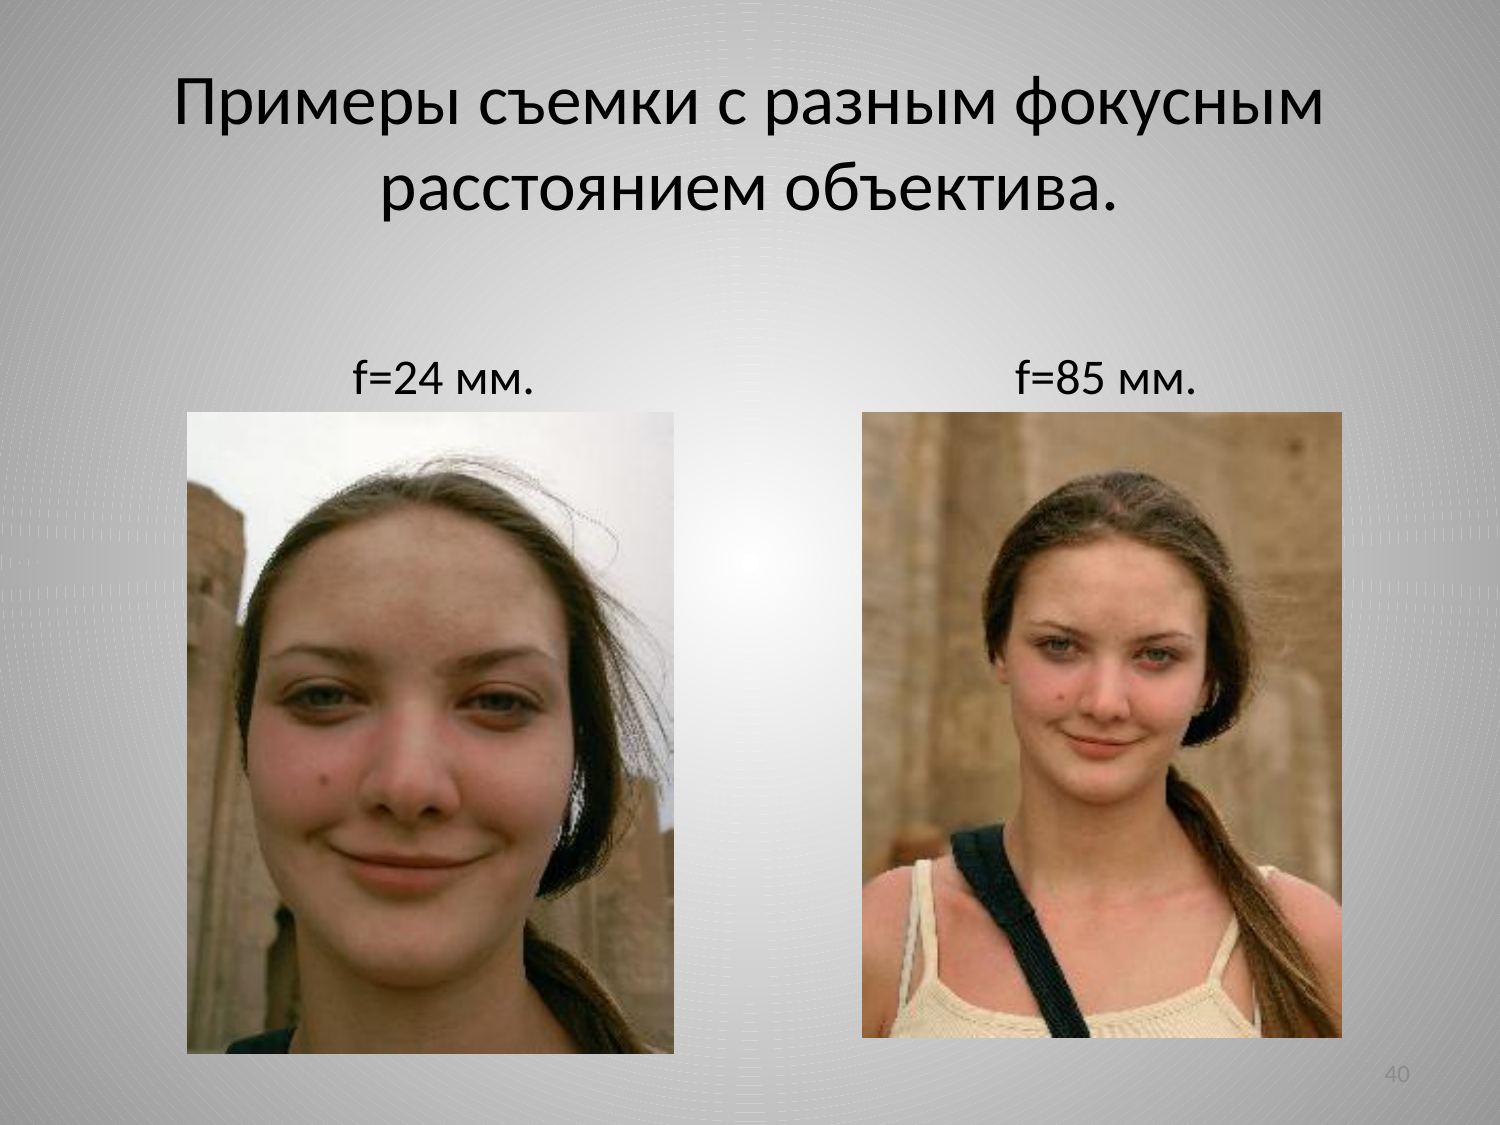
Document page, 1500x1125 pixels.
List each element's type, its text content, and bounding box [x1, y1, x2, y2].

slide_number 40 [1074, 1042, 1425, 1103]
text_box f=85 мм. [975, 337, 1238, 410]
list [187, 412, 675, 1054]
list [862, 412, 1343, 1038]
text_box f=24 мм. [312, 337, 575, 410]
title Примеры съемки с разным фокусным расстоянием объектива. [75, 45, 1425, 233]
